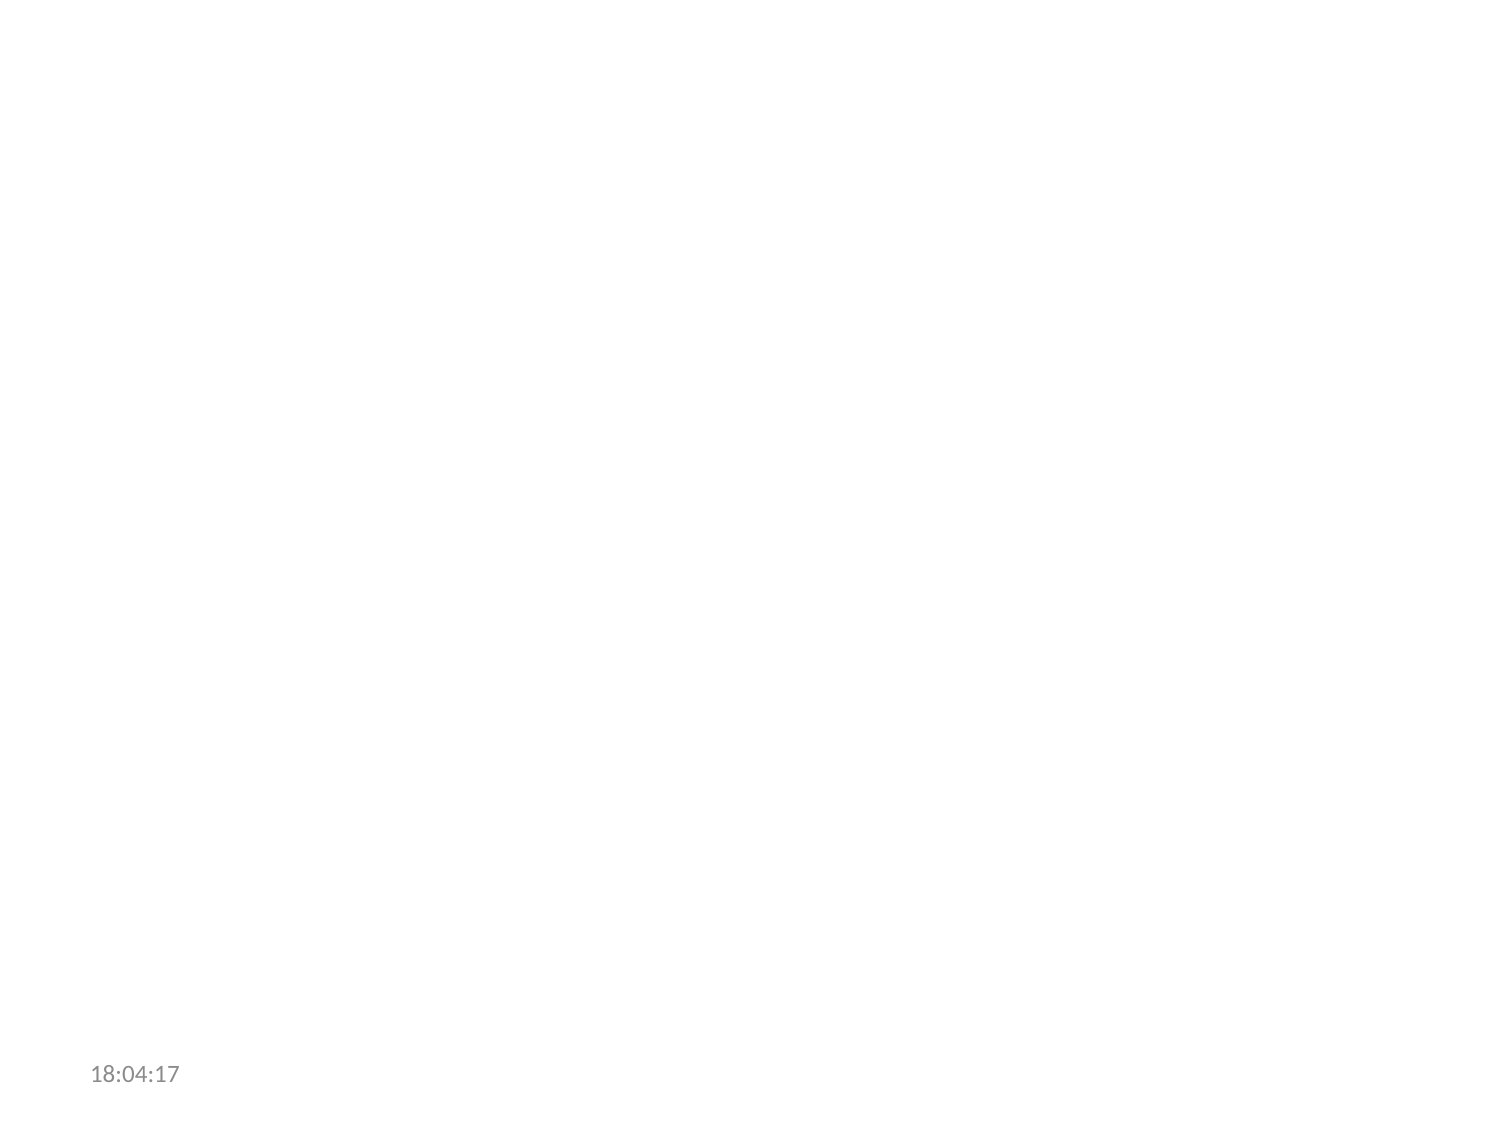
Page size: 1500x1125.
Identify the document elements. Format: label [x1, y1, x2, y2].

slide_number [75, 1042, 425, 1103]
